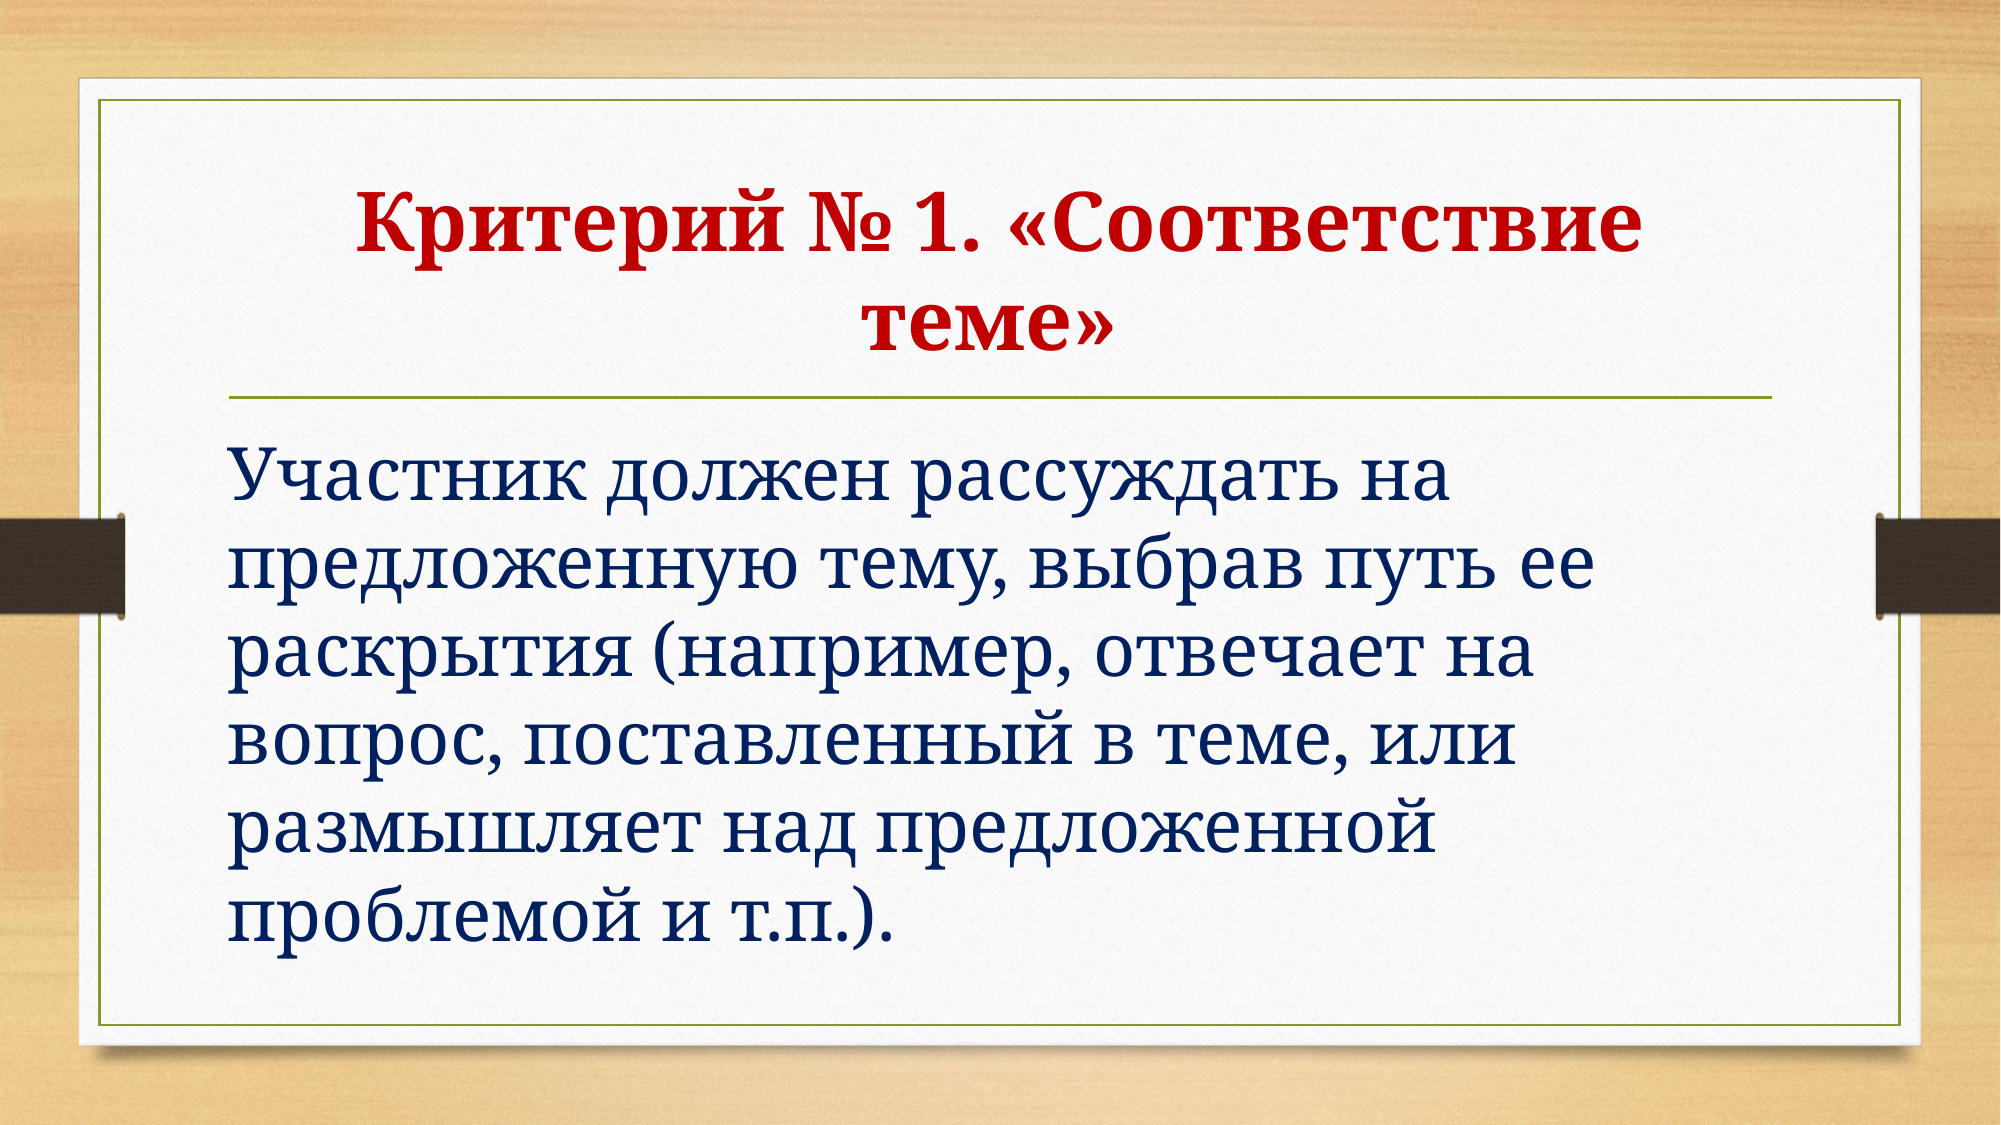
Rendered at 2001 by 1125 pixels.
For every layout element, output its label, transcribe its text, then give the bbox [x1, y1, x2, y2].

list Участник должен рассуждать на предложенную тему, выбрав путь ее раскрытия (например, отвечает на вопрос, поставленный в теме, или размышляет над предложенной проблемой и т.п.). [212, 419, 1788, 964]
picture [0, 0, 2001, 1125]
title Критерий № 1. «Соответствие теме» [212, 161, 1788, 375]
